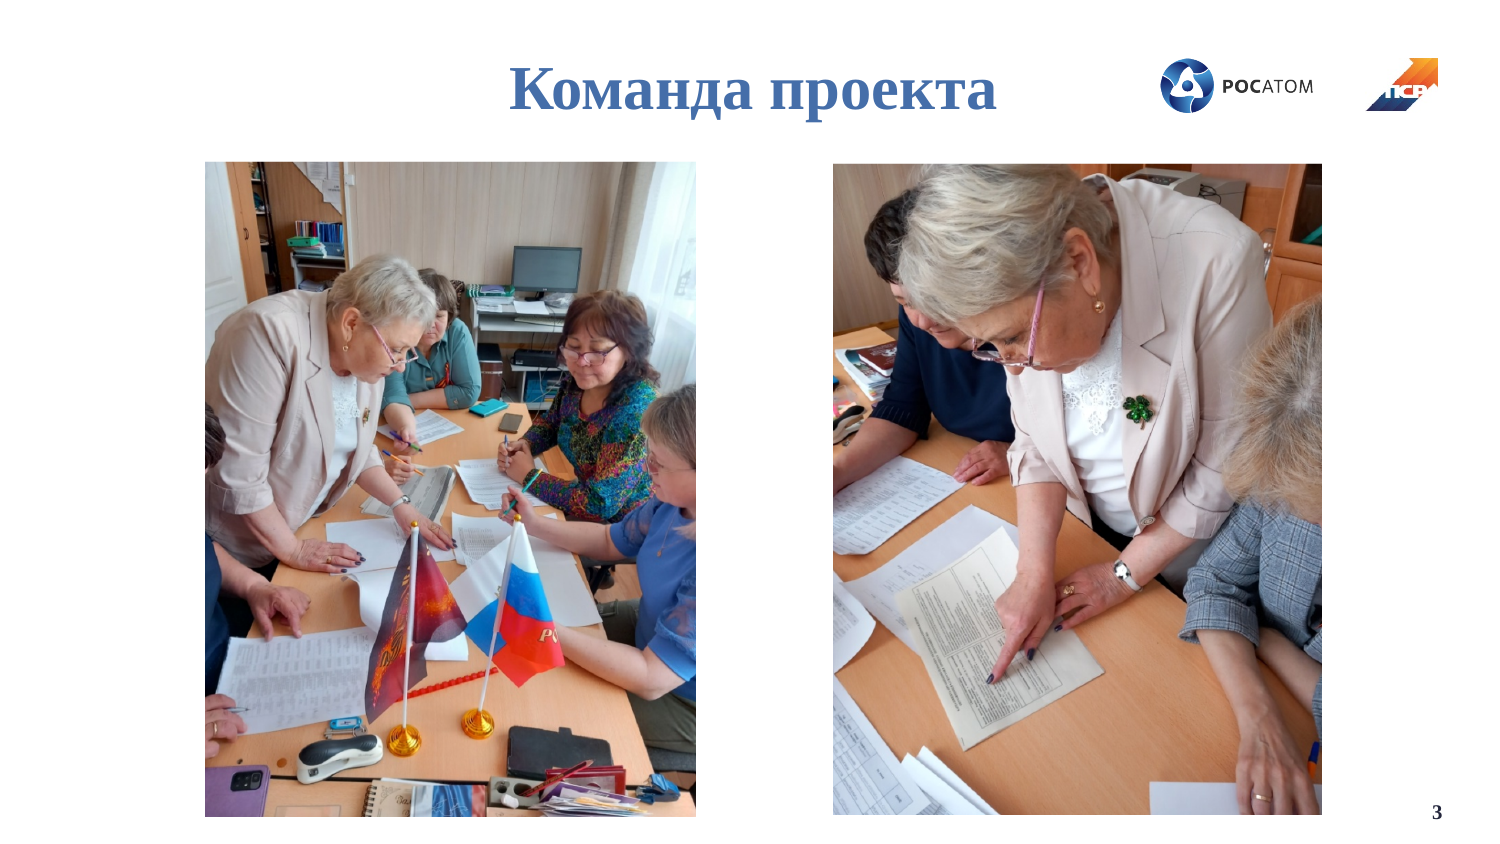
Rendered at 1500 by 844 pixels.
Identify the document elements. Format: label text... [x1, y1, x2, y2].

picture [1365, 58, 1438, 113]
picture [1160, 58, 1313, 113]
slide_number 3 [1399, 791, 1475, 827]
title Команда проекта [375, 48, 1132, 128]
picture [122, 162, 1404, 816]
